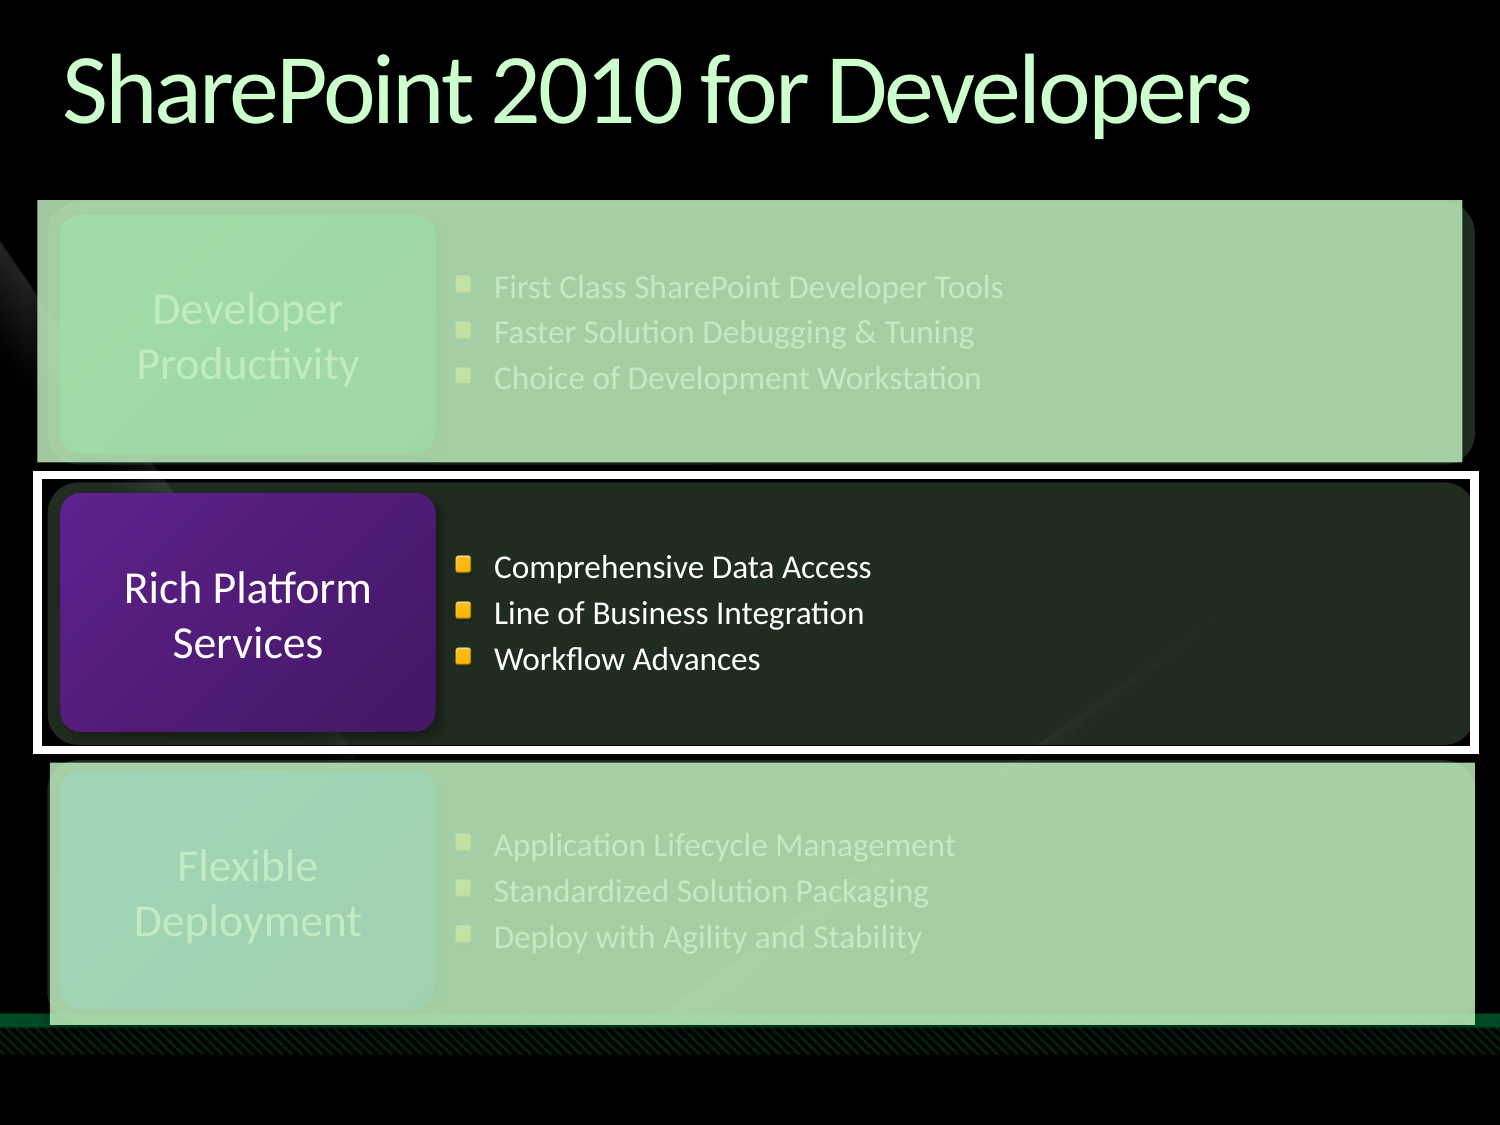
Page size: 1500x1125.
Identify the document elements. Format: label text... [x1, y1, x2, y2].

picture [0, 0, 1500, 1125]
text_box [49, 762, 1475, 1025]
text_box [37, 200, 1463, 463]
text_box [33, 470, 1479, 754]
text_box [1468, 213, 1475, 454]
title SharePoint 2010 for Developers [62, 37, 1438, 147]
